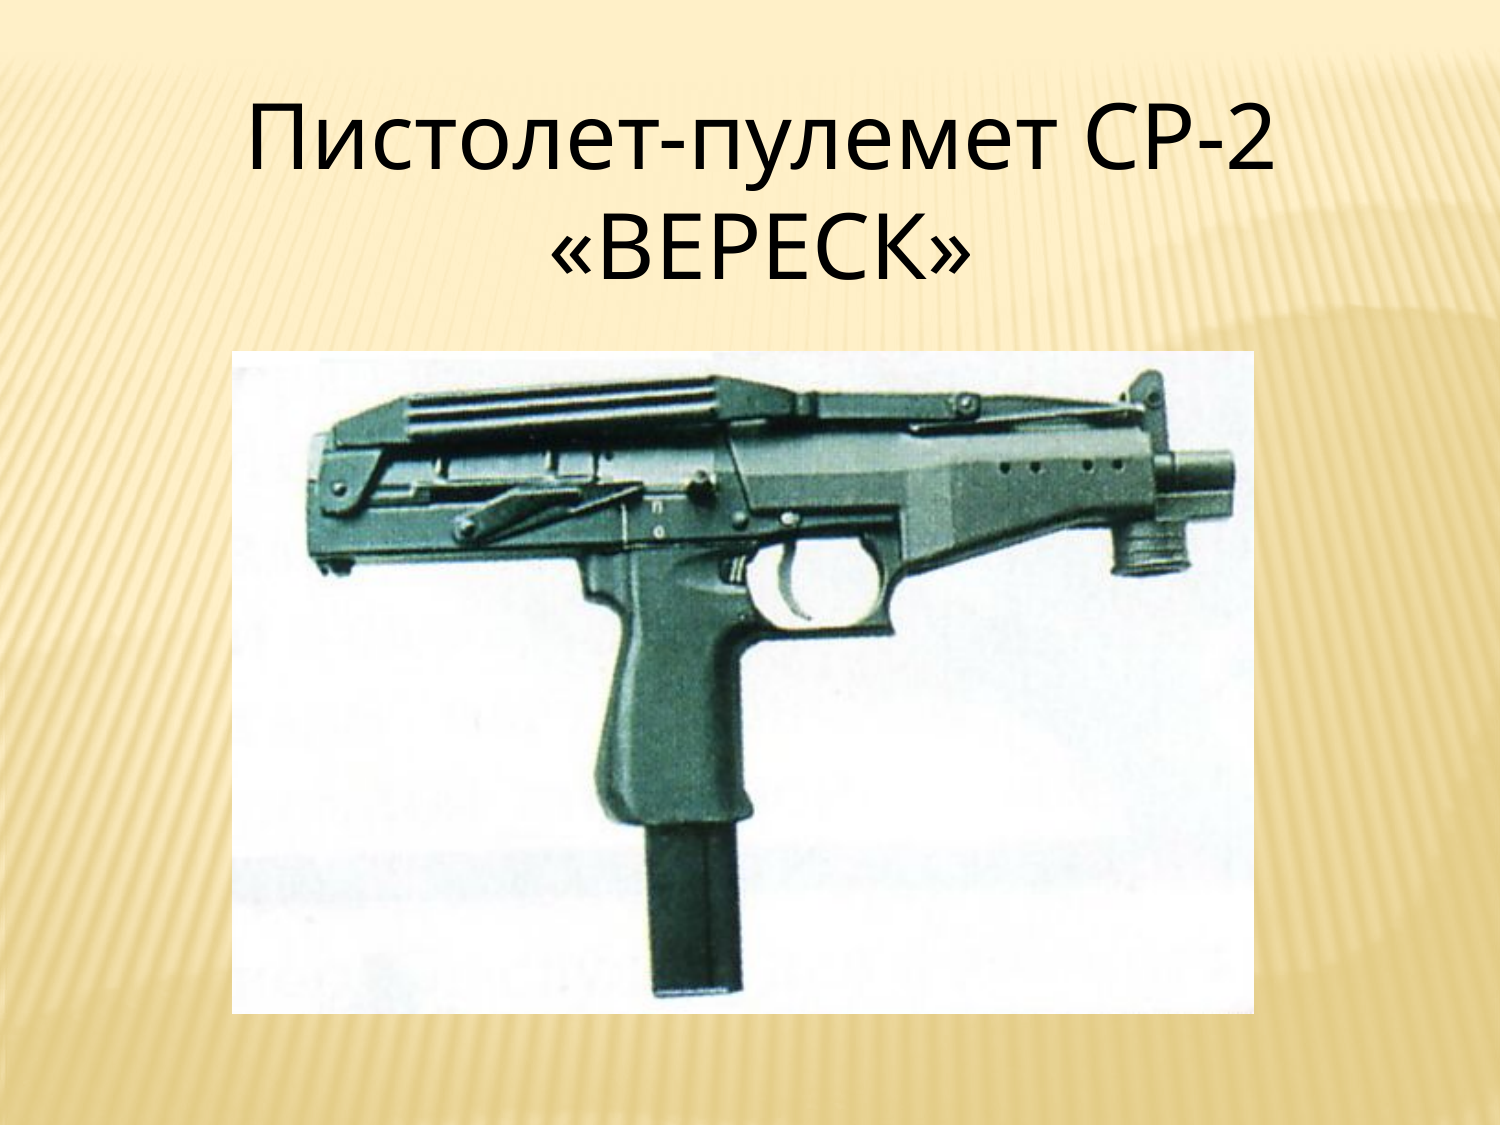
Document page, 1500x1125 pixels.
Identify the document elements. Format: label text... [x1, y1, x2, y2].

picture [232, 350, 1255, 1014]
text_box Пистолет-пулемет СР-2 «ВЕРЕСК» [152, 70, 1372, 305]
